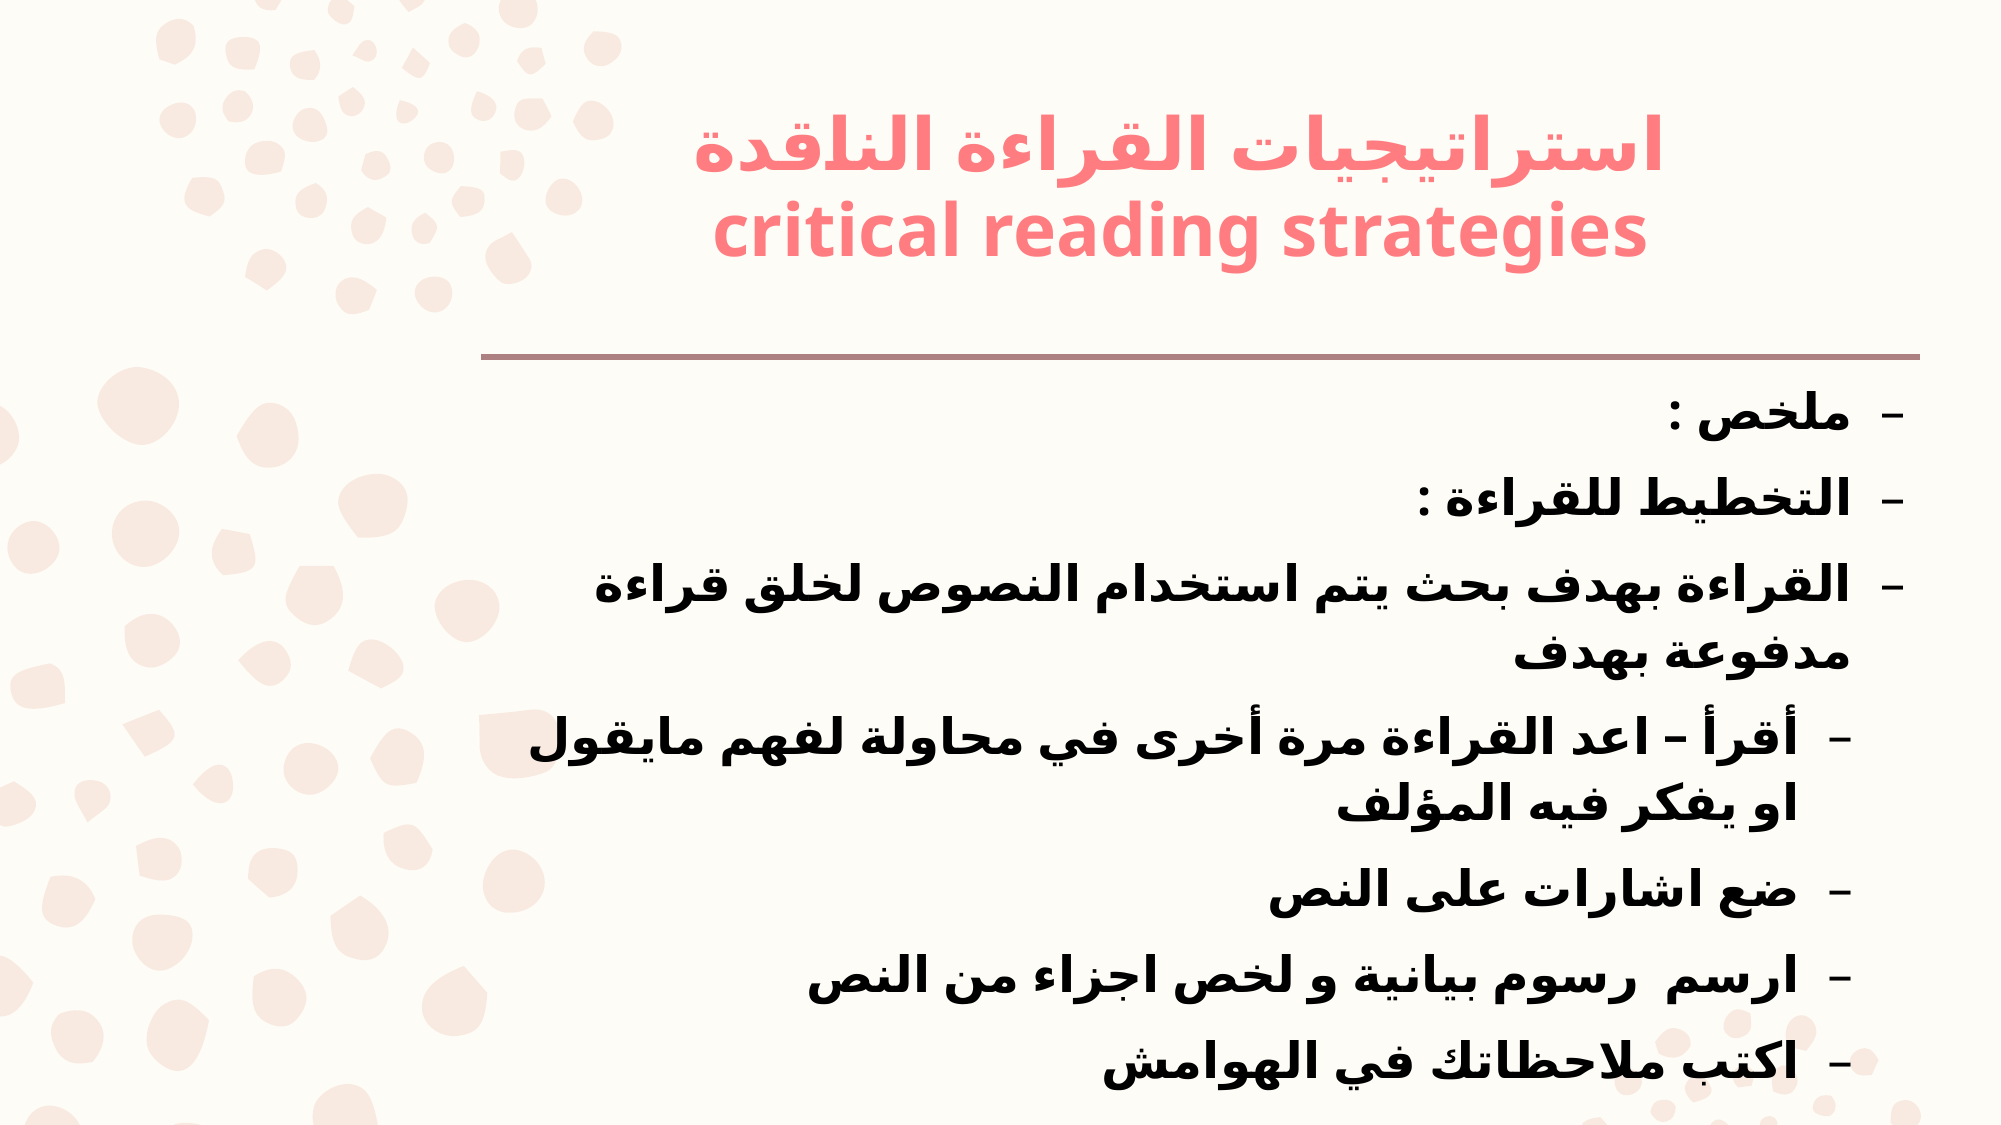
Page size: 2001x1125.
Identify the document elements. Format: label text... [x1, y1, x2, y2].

list ملخص : التخطيط للقراءة : القراءة بهدف بحث يتم استخدام النصوص لخلق قراءة مدفوعة بهدف أقرأ – اعد القراءة مرة أخرى في محاولة لفهم مايقول او يفكر فيه المؤلف ضع اشارات على النص ارسم رسوم بيانية و لخص اجزاء من النص اكتب ملاحظاتك في الهوامش ماقبل القراءة داخل و خاج النص مسح النص – الانتباه لعلامات التنظيم – تنبؤ الفكرة الاساسية- تنبؤ الفكرة العامة [481, 365, 1920, 1125]
title استراتيجيات القراءة الناقدة critical reading strategies [460, 93, 1920, 350]
